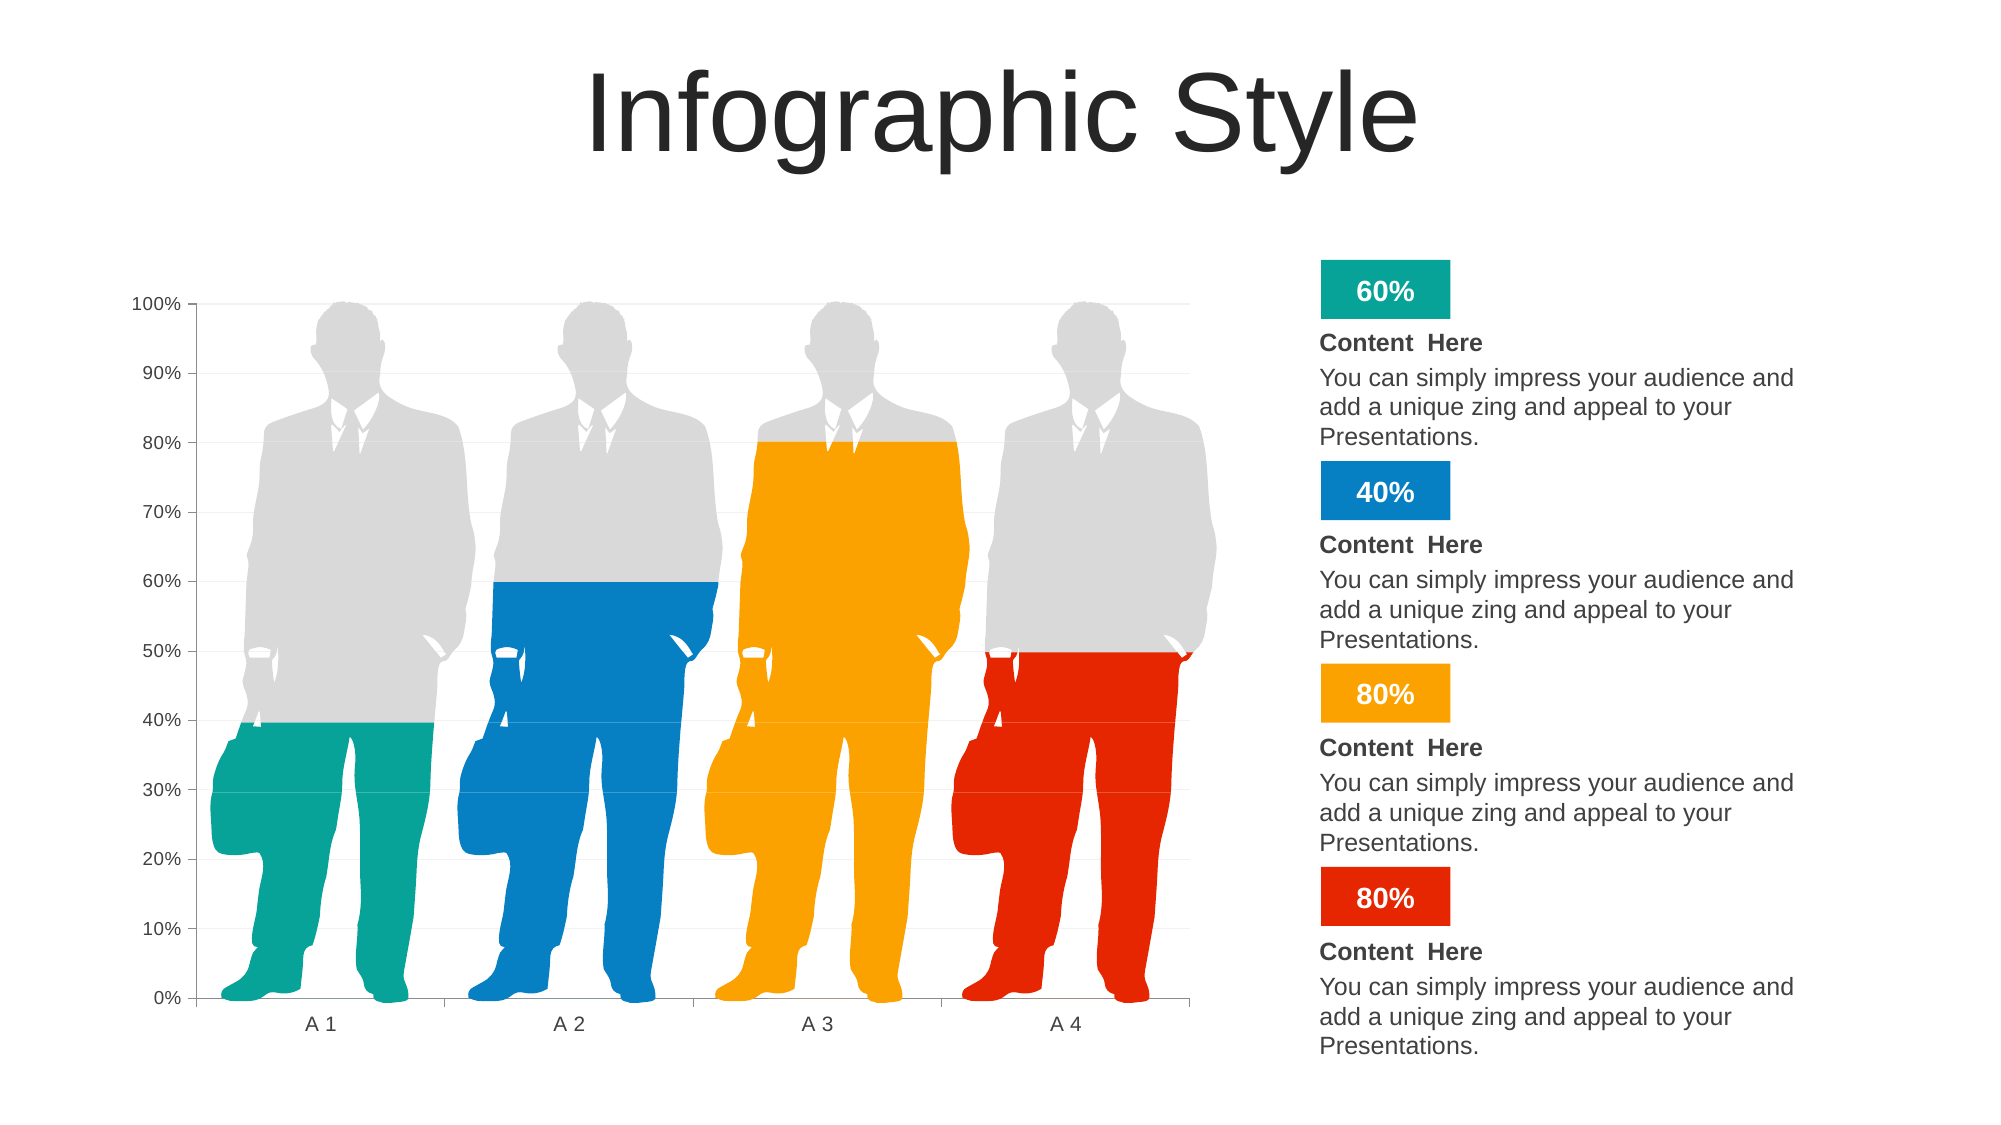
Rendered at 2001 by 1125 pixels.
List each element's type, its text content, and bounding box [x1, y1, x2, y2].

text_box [951, 301, 1217, 1004]
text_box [1304, 259, 1857, 430]
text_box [1304, 461, 1857, 632]
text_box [704, 301, 951, 1004]
chart [109, 277, 1212, 1052]
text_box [457, 301, 704, 1004]
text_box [210, 301, 457, 1004]
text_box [1304, 663, 1857, 836]
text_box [1304, 866, 1857, 1039]
list Infographic Style [53, 55, 1952, 175]
